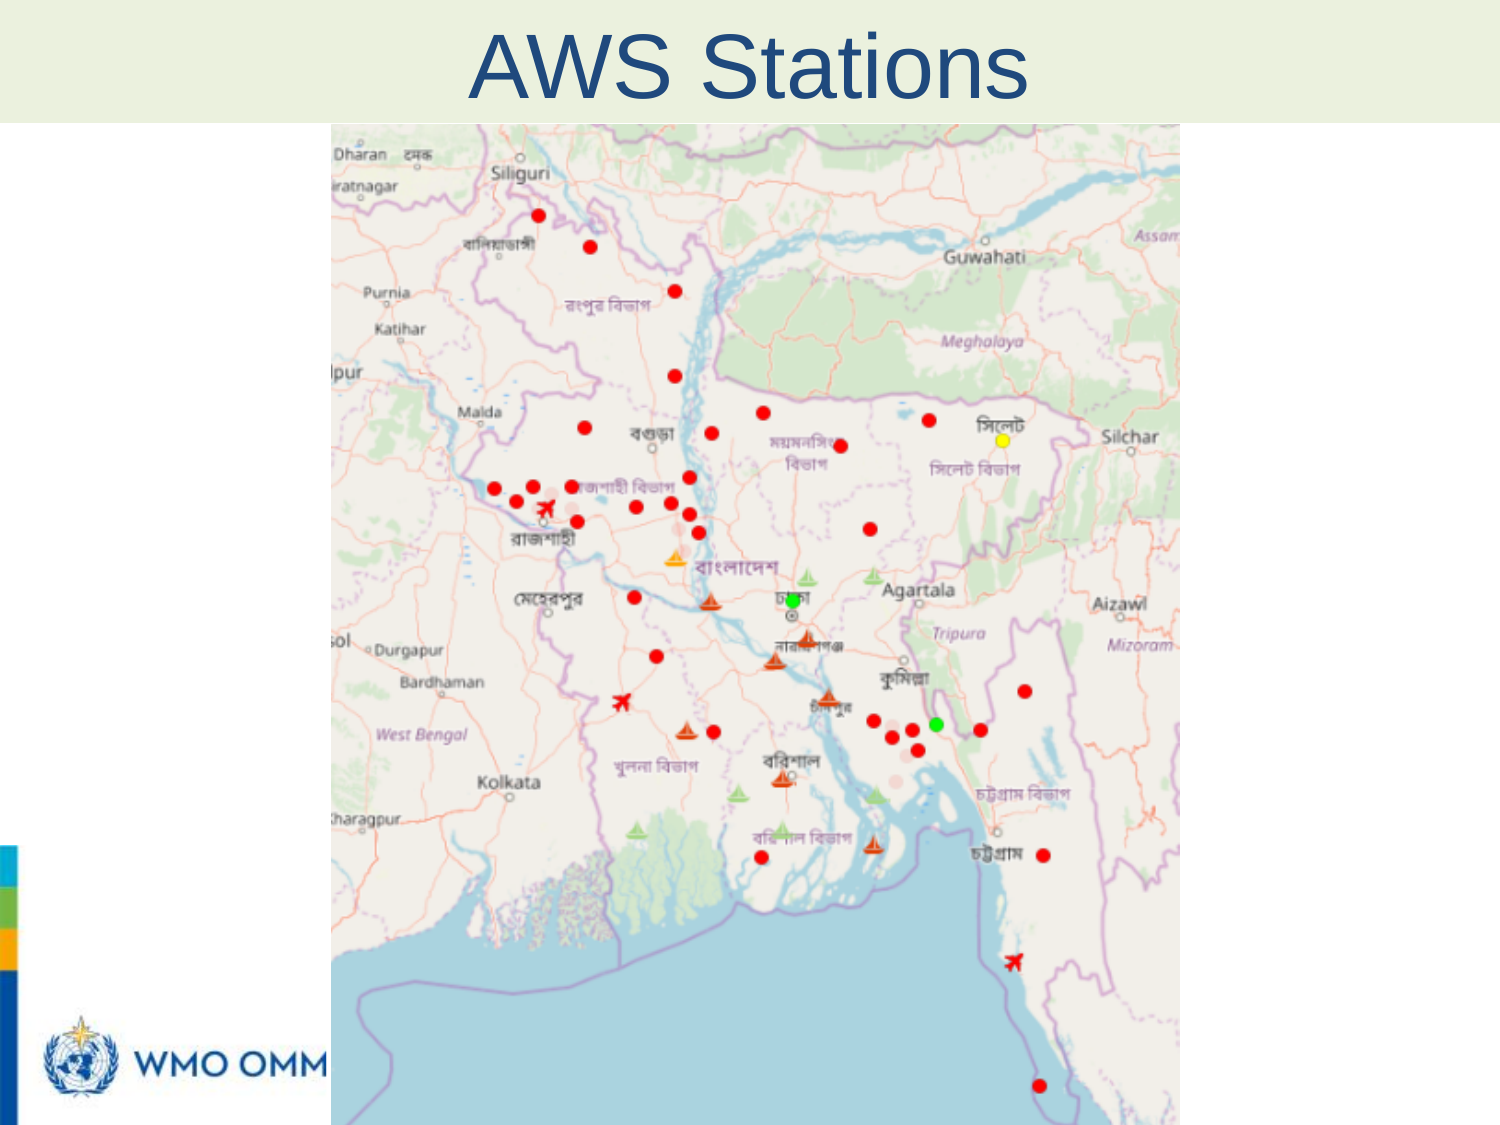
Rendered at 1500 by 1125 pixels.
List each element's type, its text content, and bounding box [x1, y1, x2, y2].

picture [0, 845, 327, 1125]
text_box AWS Stations [0, 0, 1500, 123]
picture [330, 124, 1181, 1125]
